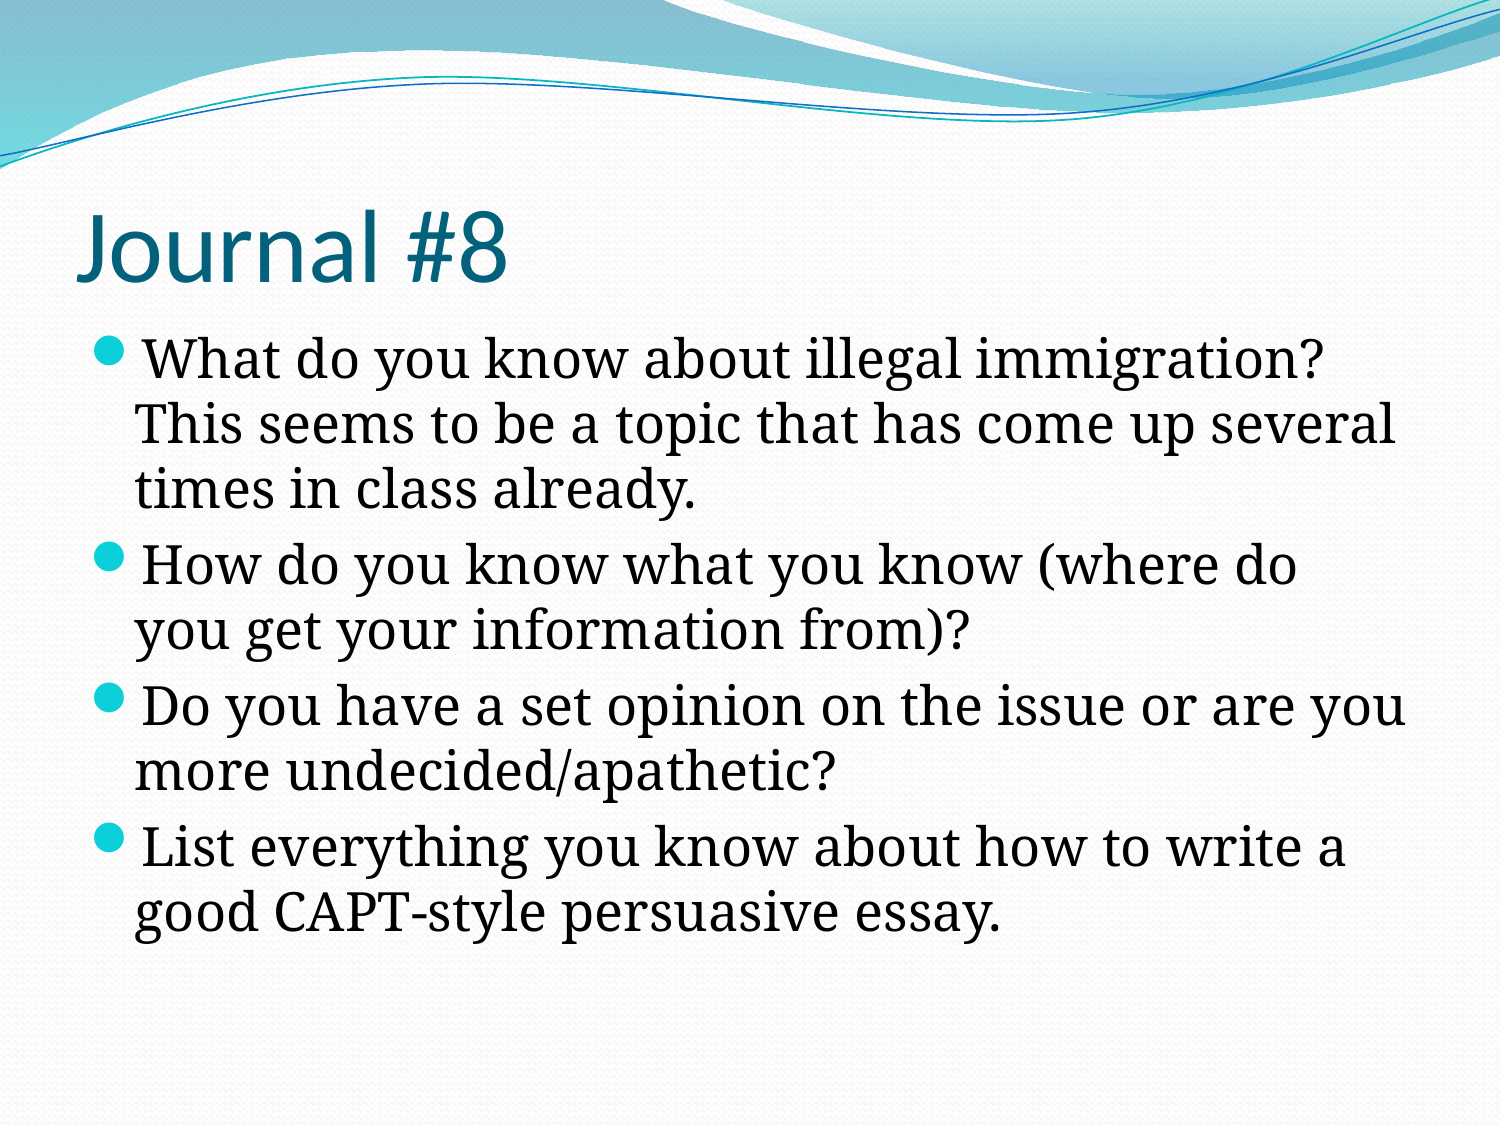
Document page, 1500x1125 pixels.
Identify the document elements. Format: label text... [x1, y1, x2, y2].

list What do you know about illegal immigration? This seems to be a topic that has come up several times in class already. How do you know what you know (where do you get your information from)? Do you have a set opinion on the issue or are you more undecided/apathetic? List everything you know about how to write a good CAPT-style persuasive essay. [75, 317, 1425, 1038]
title Journal #8 [75, 115, 1425, 303]
